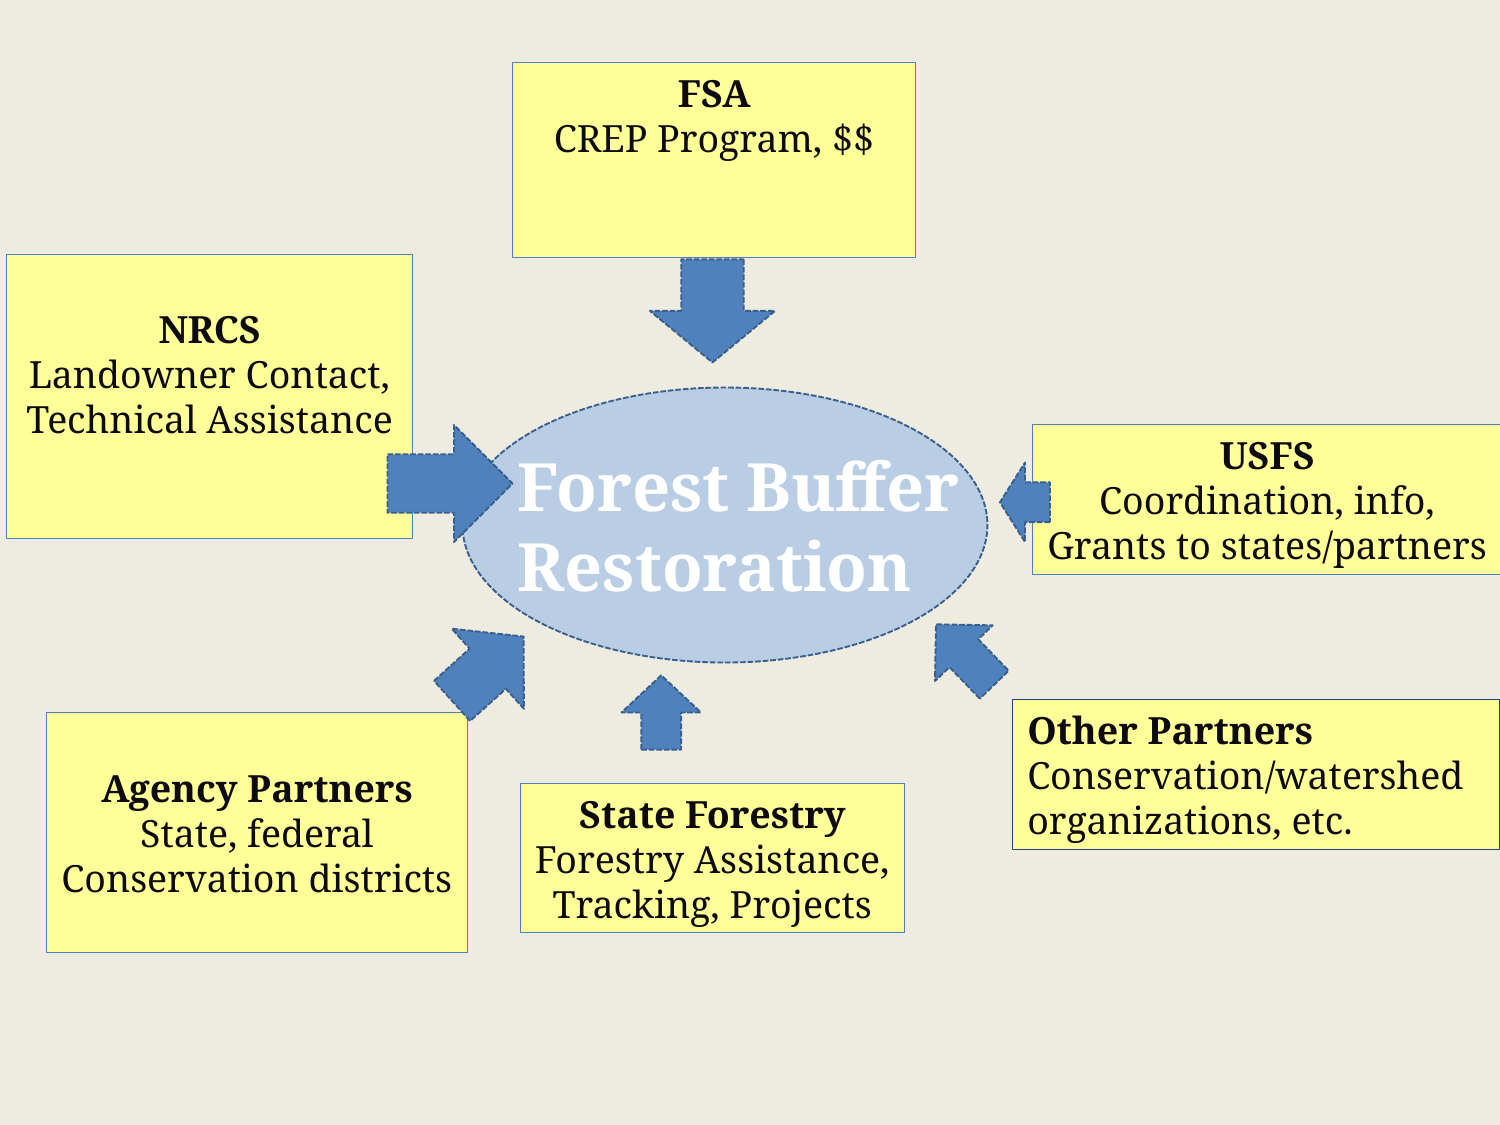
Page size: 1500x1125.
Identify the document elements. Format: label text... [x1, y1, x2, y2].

text_box [521, 386, 929, 437]
text_box Other Partners Conservation/watershed organizations, etc. [1012, 699, 1500, 850]
text_box [492, 451, 502, 470]
text_box [649, 258, 776, 364]
text_box USFS Coordination, info, Grants to states/partners [1032, 424, 1500, 575]
text_box [386, 424, 514, 543]
text_box Agency Partners State, federal Conservation districts [46, 712, 468, 953]
text_box [934, 623, 1009, 700]
text_box [975, 481, 989, 569]
text_box [999, 461, 1051, 543]
text_box State Forestry Forestry Assistance, Tracking, Projects [520, 783, 905, 933]
text_box NRCS Landowner Contact, Technical Assistance [6, 254, 413, 539]
text_box [462, 496, 502, 599]
text_box Forest Buffer Restoration [502, 437, 975, 613]
text_box [620, 674, 701, 751]
text_box FSA CREP Program, $$ [512, 62, 916, 258]
text_box [433, 627, 525, 722]
text_box [521, 613, 927, 664]
